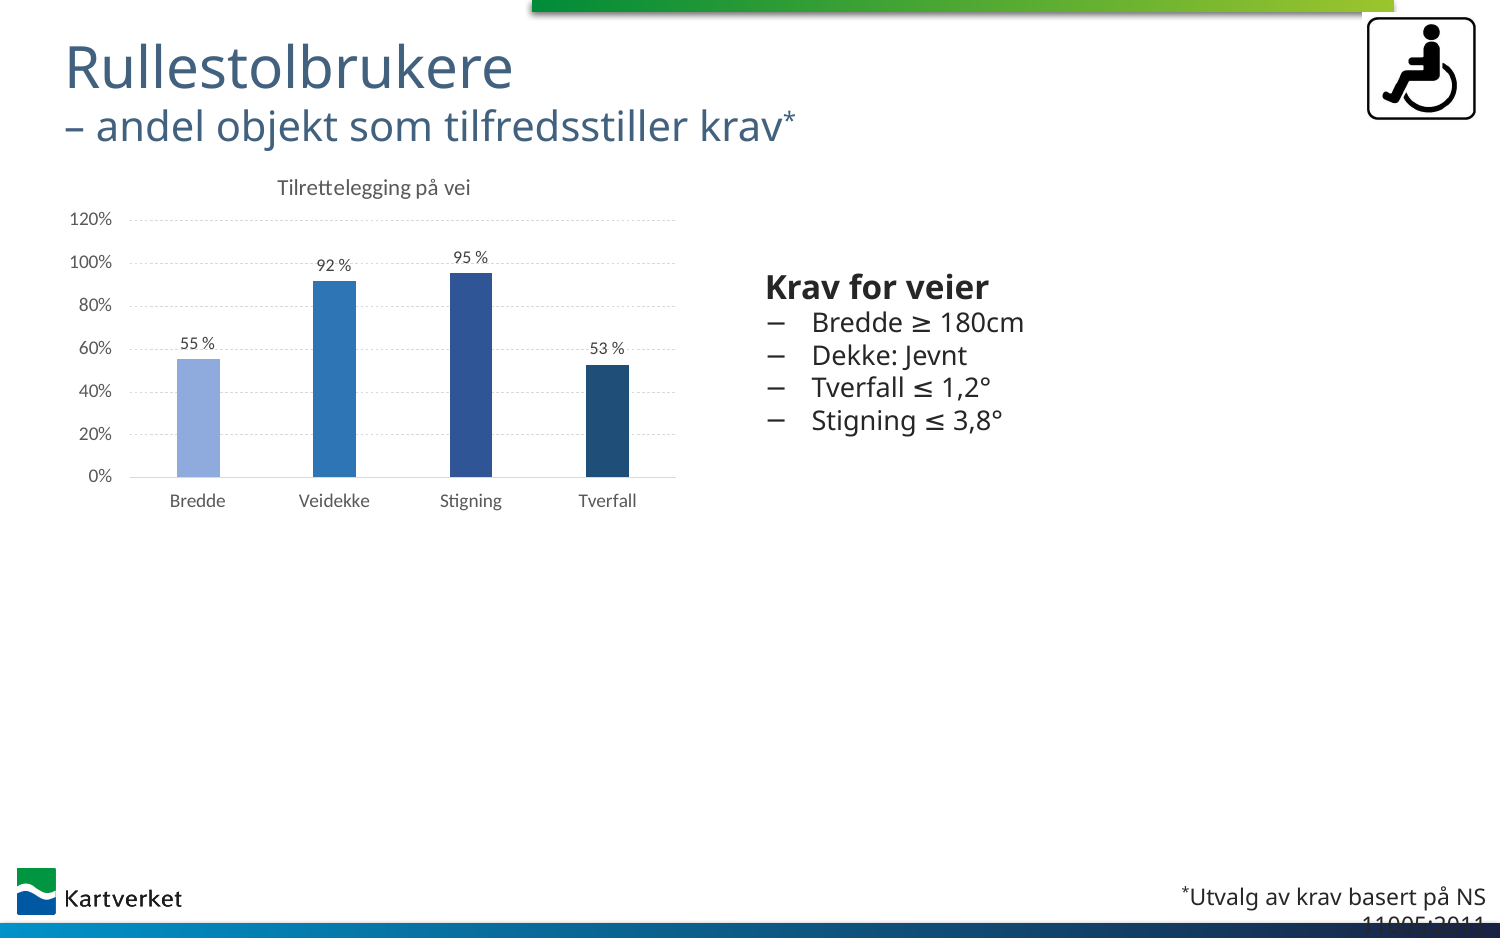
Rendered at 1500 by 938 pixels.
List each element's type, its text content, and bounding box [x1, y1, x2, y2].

text_box *Utvalg av krav basert på NS 11005:2011 [1068, 873, 1500, 938]
text_box Krav for veier Bredde ≥ 180cm Dekke: Jevnt Tverfall ≤ 1,2° Stigning ≤ 3,8° [750, 258, 1234, 444]
picture [1362, 12, 1481, 126]
text_box Rullestolbrukere – andel objekt som tilfredsstiller krav* [49, 25, 1431, 158]
picture [62, 166, 687, 519]
